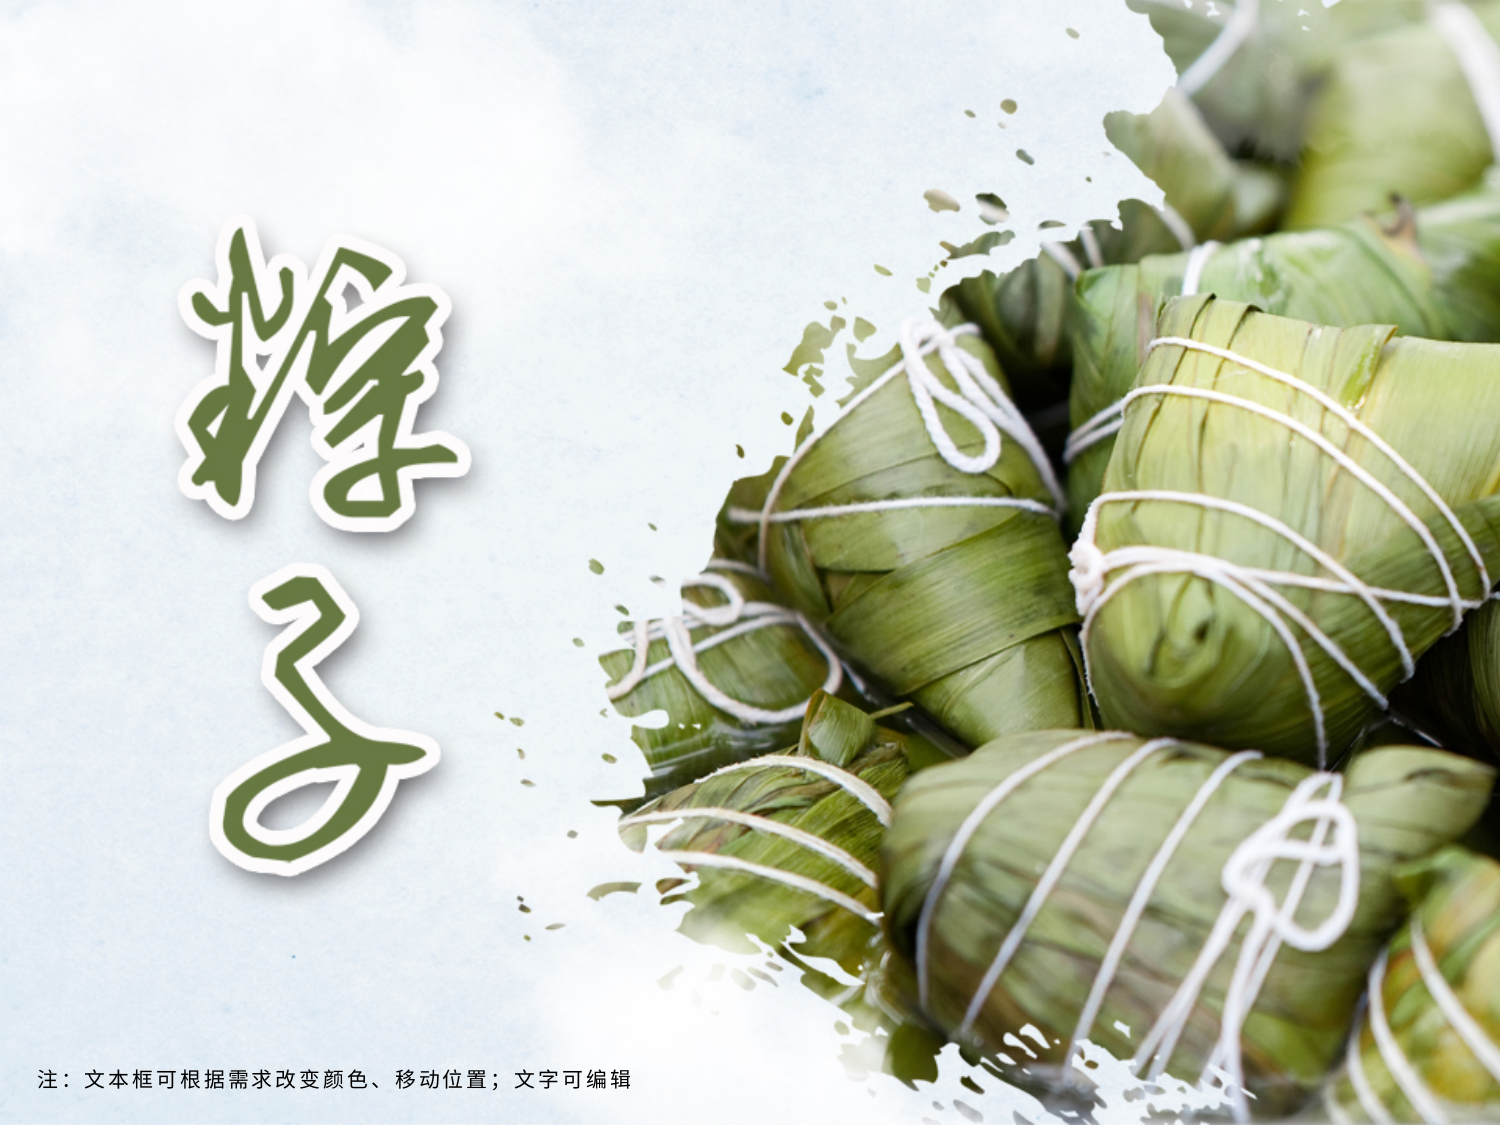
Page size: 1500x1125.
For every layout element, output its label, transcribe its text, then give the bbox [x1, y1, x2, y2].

picture [0, 0, 1500, 1125]
text_box 注：文本框可根据需求改变颜色、移动位置；文字可编辑 [22, 1058, 656, 1125]
